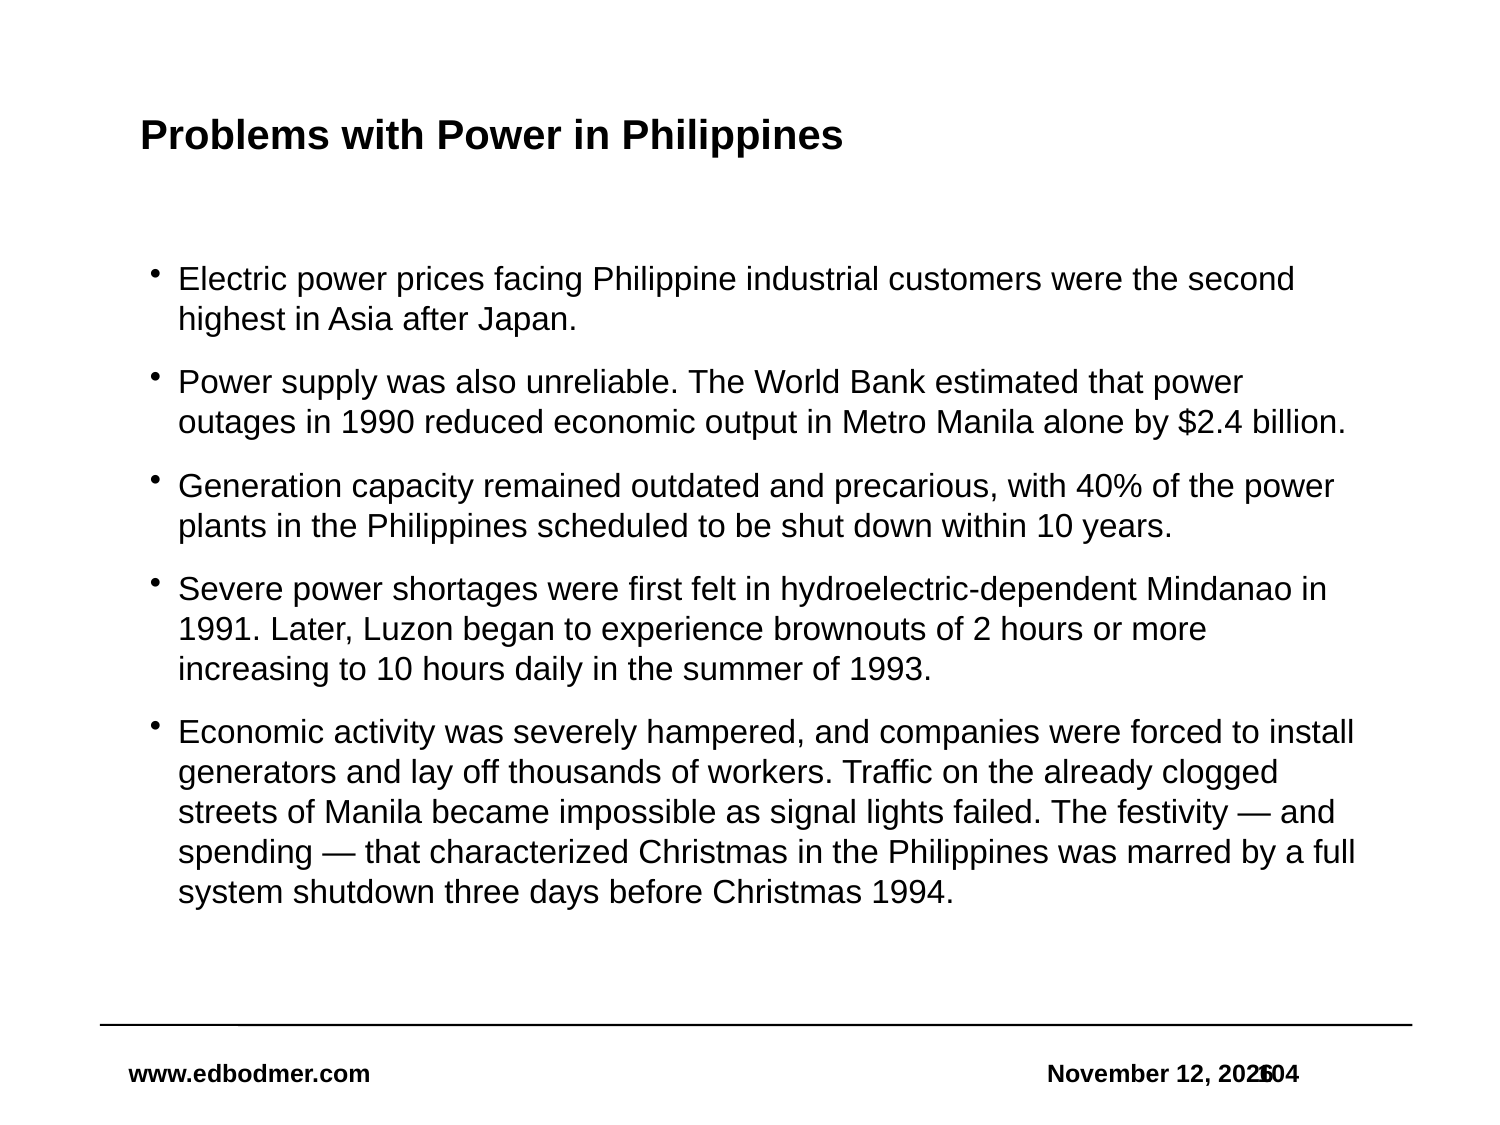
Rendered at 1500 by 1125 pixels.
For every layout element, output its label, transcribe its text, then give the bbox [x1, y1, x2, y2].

list Electric power prices facing Philippine industrial customers were the second highest in Asia after Japan. Power supply was also unreliable. The World Bank estimated that power outages in 1990 reduced economic output in Metro Manila alone by $2.4 billion. Generation capacity remained outdated and precarious, with 40% of the power plants in the Philippines scheduled to be shut down within 10 years. Severe power shortages were first felt in hydroelectric-dependent Mindanao in 1991. Later, Luzon began to experience brownouts of 2 hours or more increasing to 10 hours daily in the summer of 1993. Economic activity was severely hampered, and companies were forced to install generators and lay off thousands of workers. Traffic on the already clogged streets of Manila became impossible as signal lights failed. The festivity — and spending — that characterized Christmas in the Philippines was marred by a full system shutdown three days before Christmas 1994. [124, 249, 1376, 1001]
title Problems with Power in Philippines [124, 99, 1288, 226]
